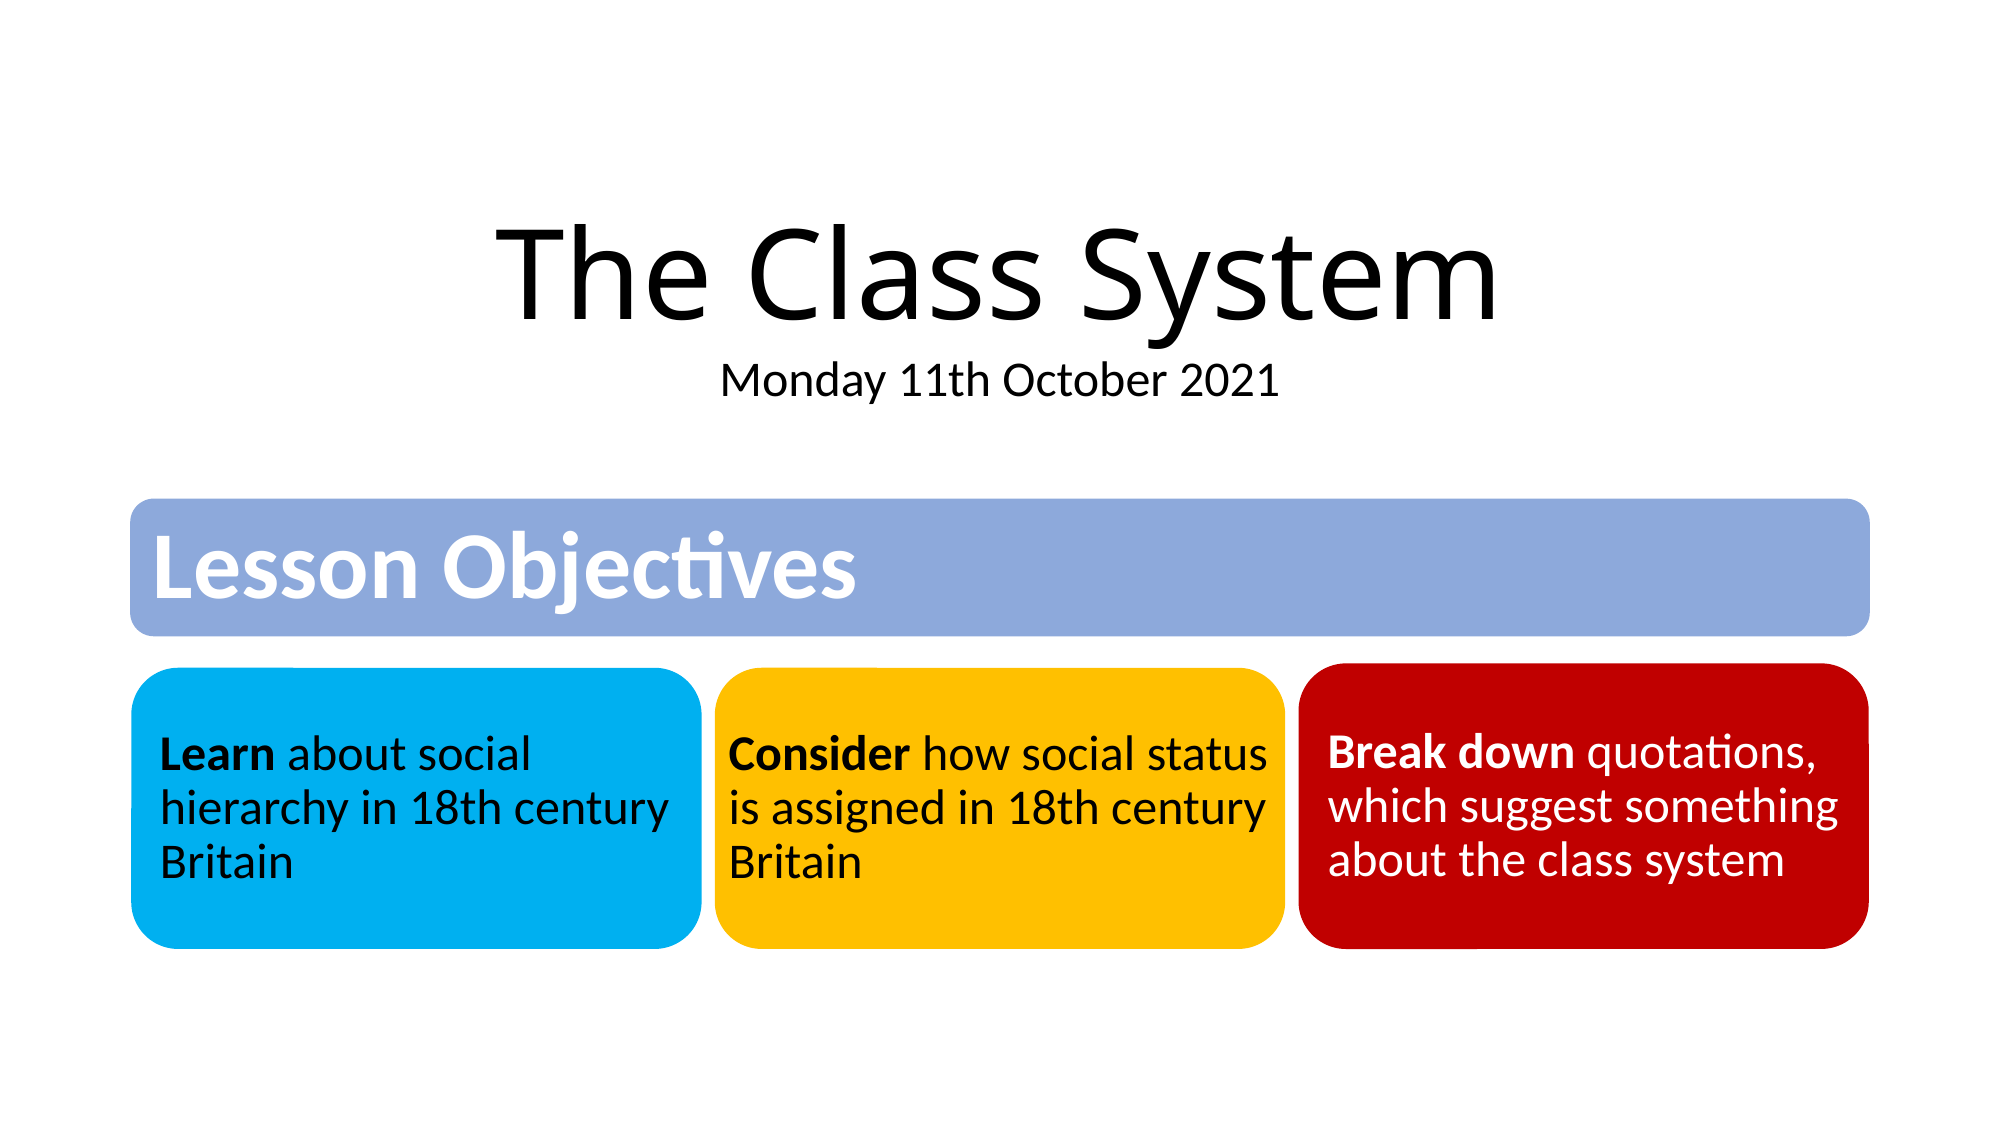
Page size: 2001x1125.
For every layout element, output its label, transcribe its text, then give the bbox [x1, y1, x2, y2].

title The Class System [249, 184, 1750, 345]
subtitle Monday 11th October 2021 [249, 345, 1750, 498]
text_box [131, 499, 1869, 949]
